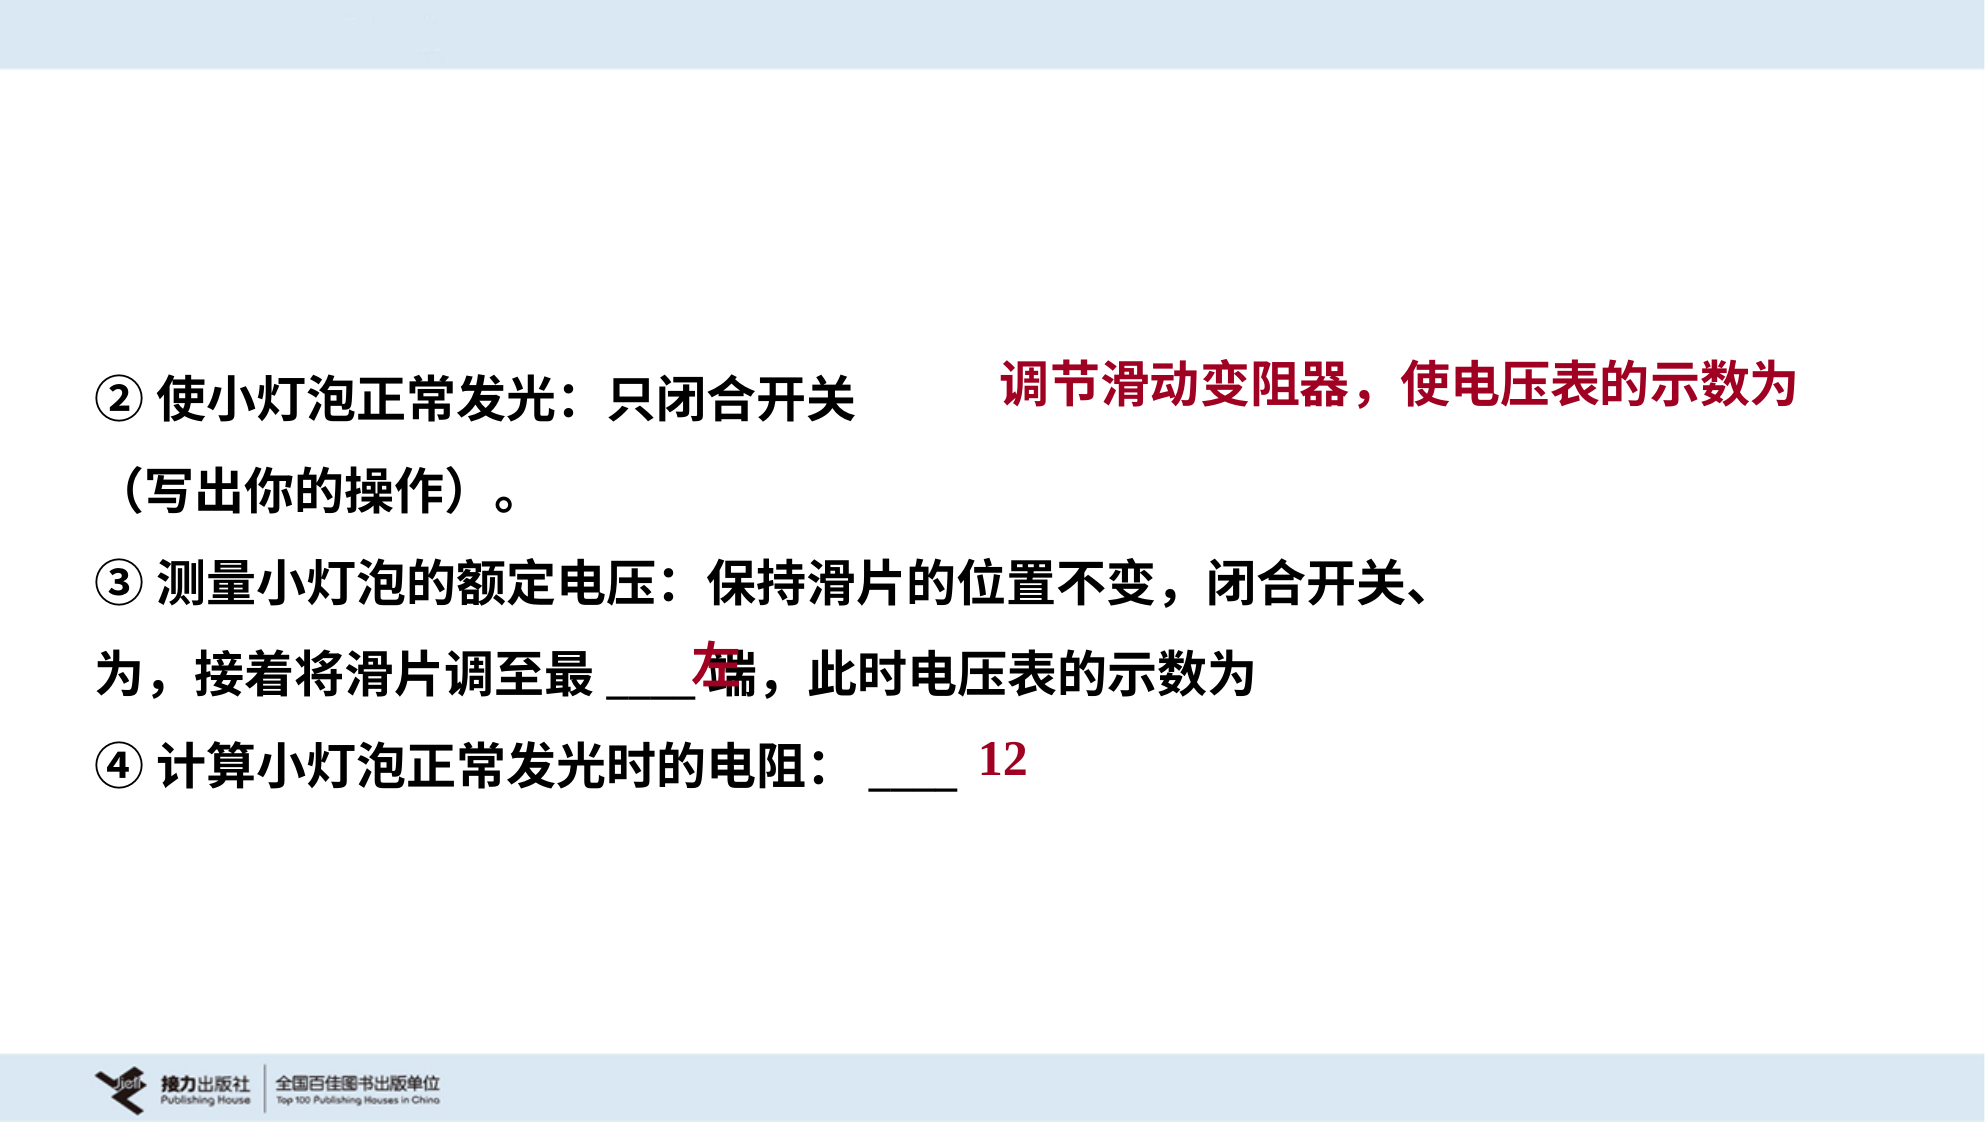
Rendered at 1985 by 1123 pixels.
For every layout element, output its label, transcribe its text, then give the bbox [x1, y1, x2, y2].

text_box 12 [959, 698, 1046, 786]
text_box 左 [672, 606, 760, 694]
picture [0, 0, 1985, 1122]
